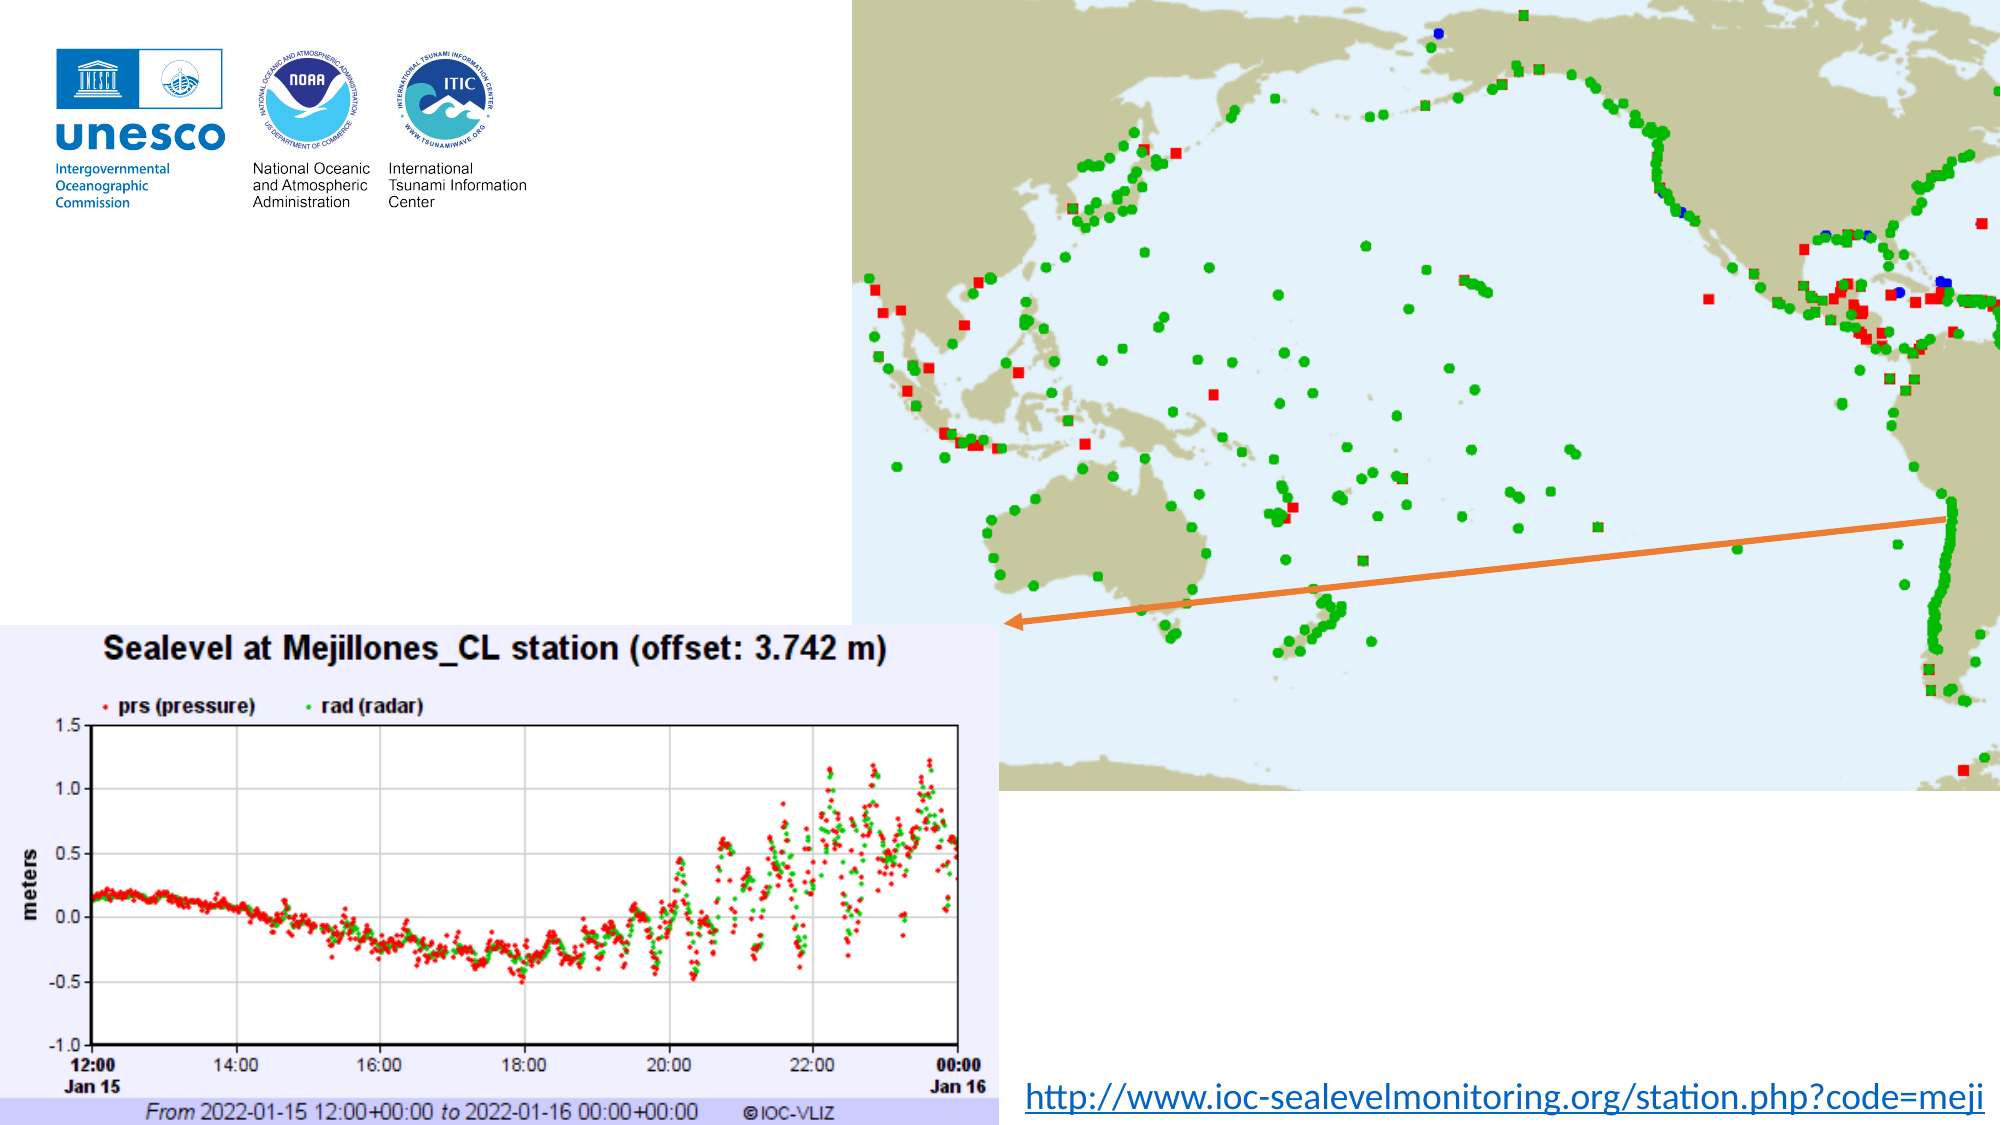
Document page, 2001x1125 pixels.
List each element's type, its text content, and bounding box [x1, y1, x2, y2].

picture [0, 0, 2000, 1125]
text_box http://www.ioc-sealevelmonitoring.org/station.php?code=meji [999, 1064, 2000, 1125]
picture [43, 35, 527, 221]
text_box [1003, 519, 1947, 624]
